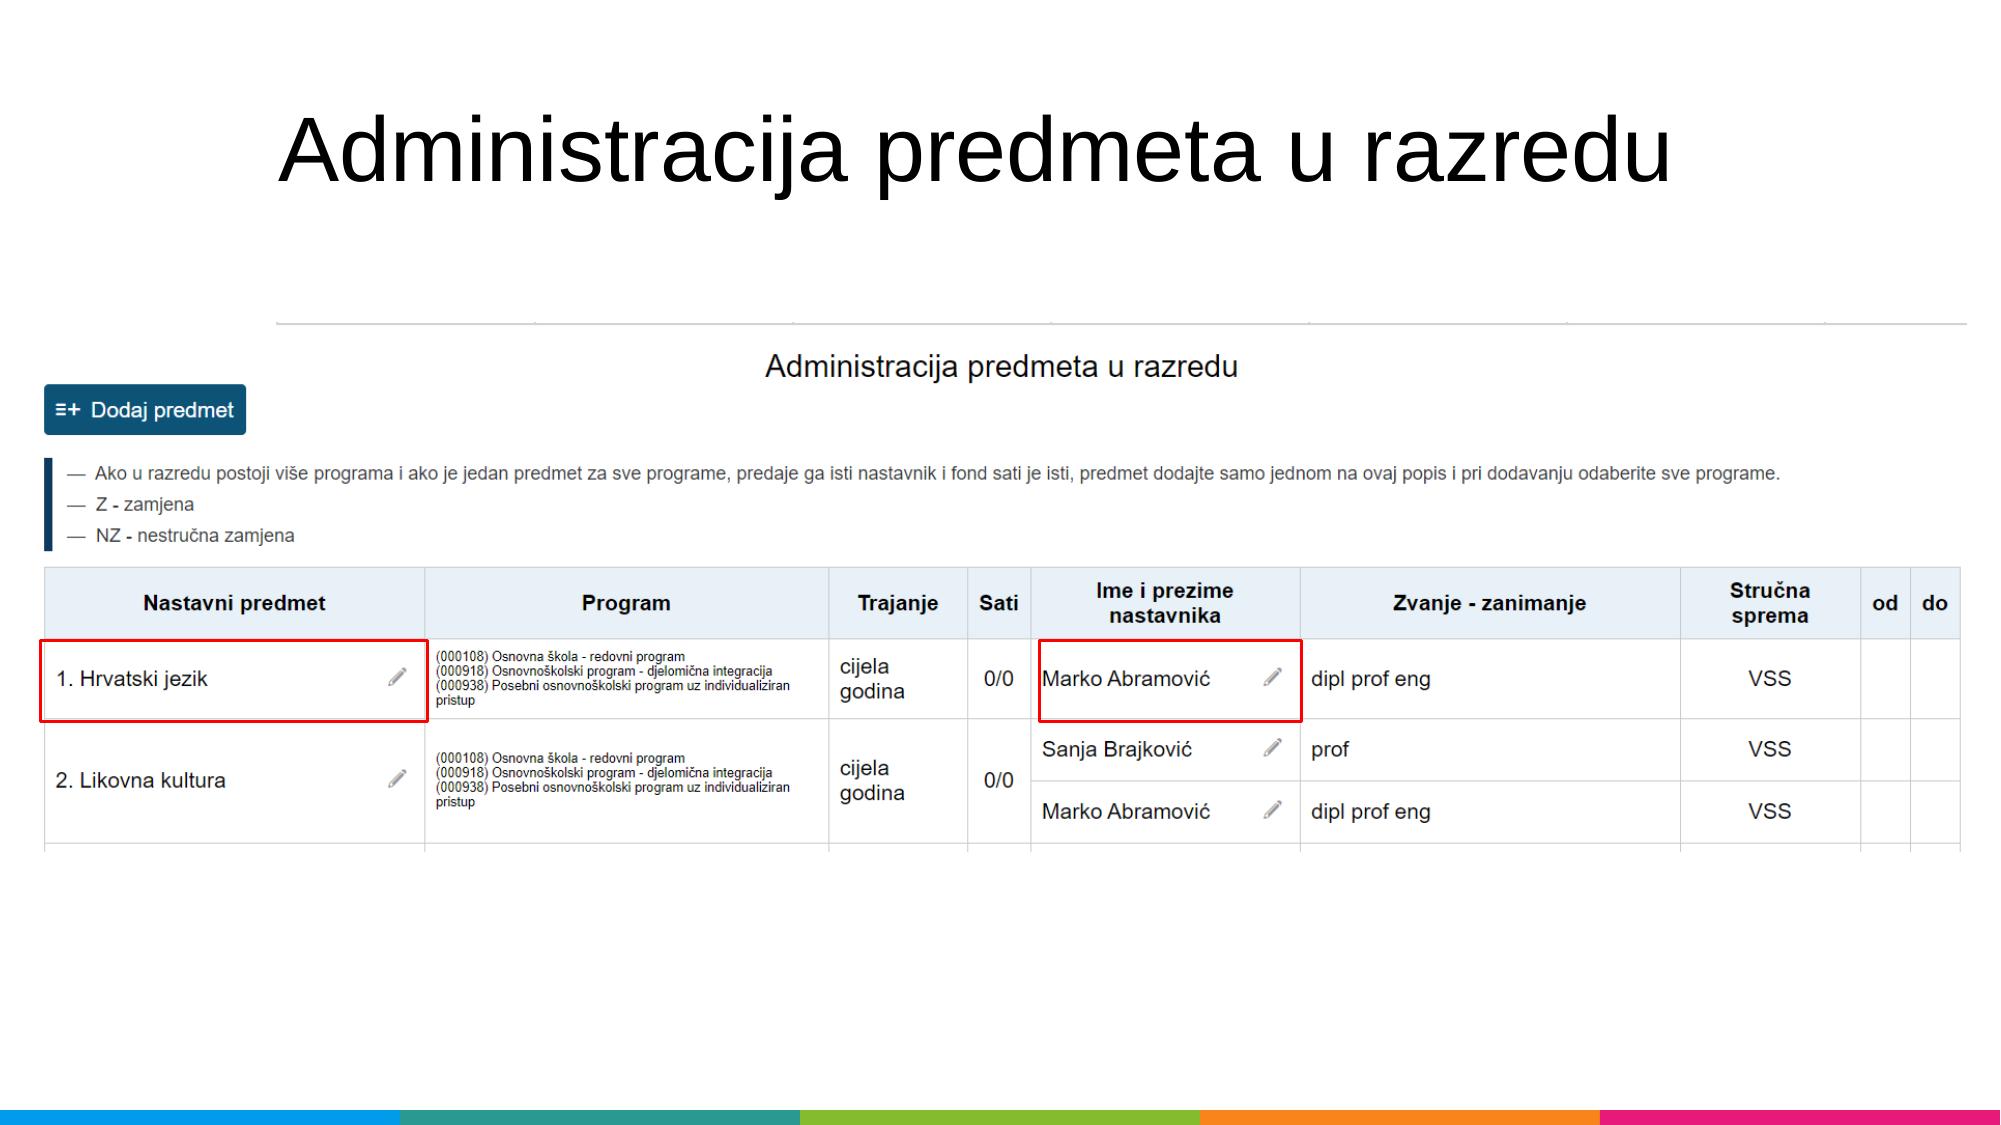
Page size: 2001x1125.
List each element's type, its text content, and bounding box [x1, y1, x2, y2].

picture [40, 321, 1967, 852]
title Administracija predmeta u razredu [229, 113, 1725, 209]
